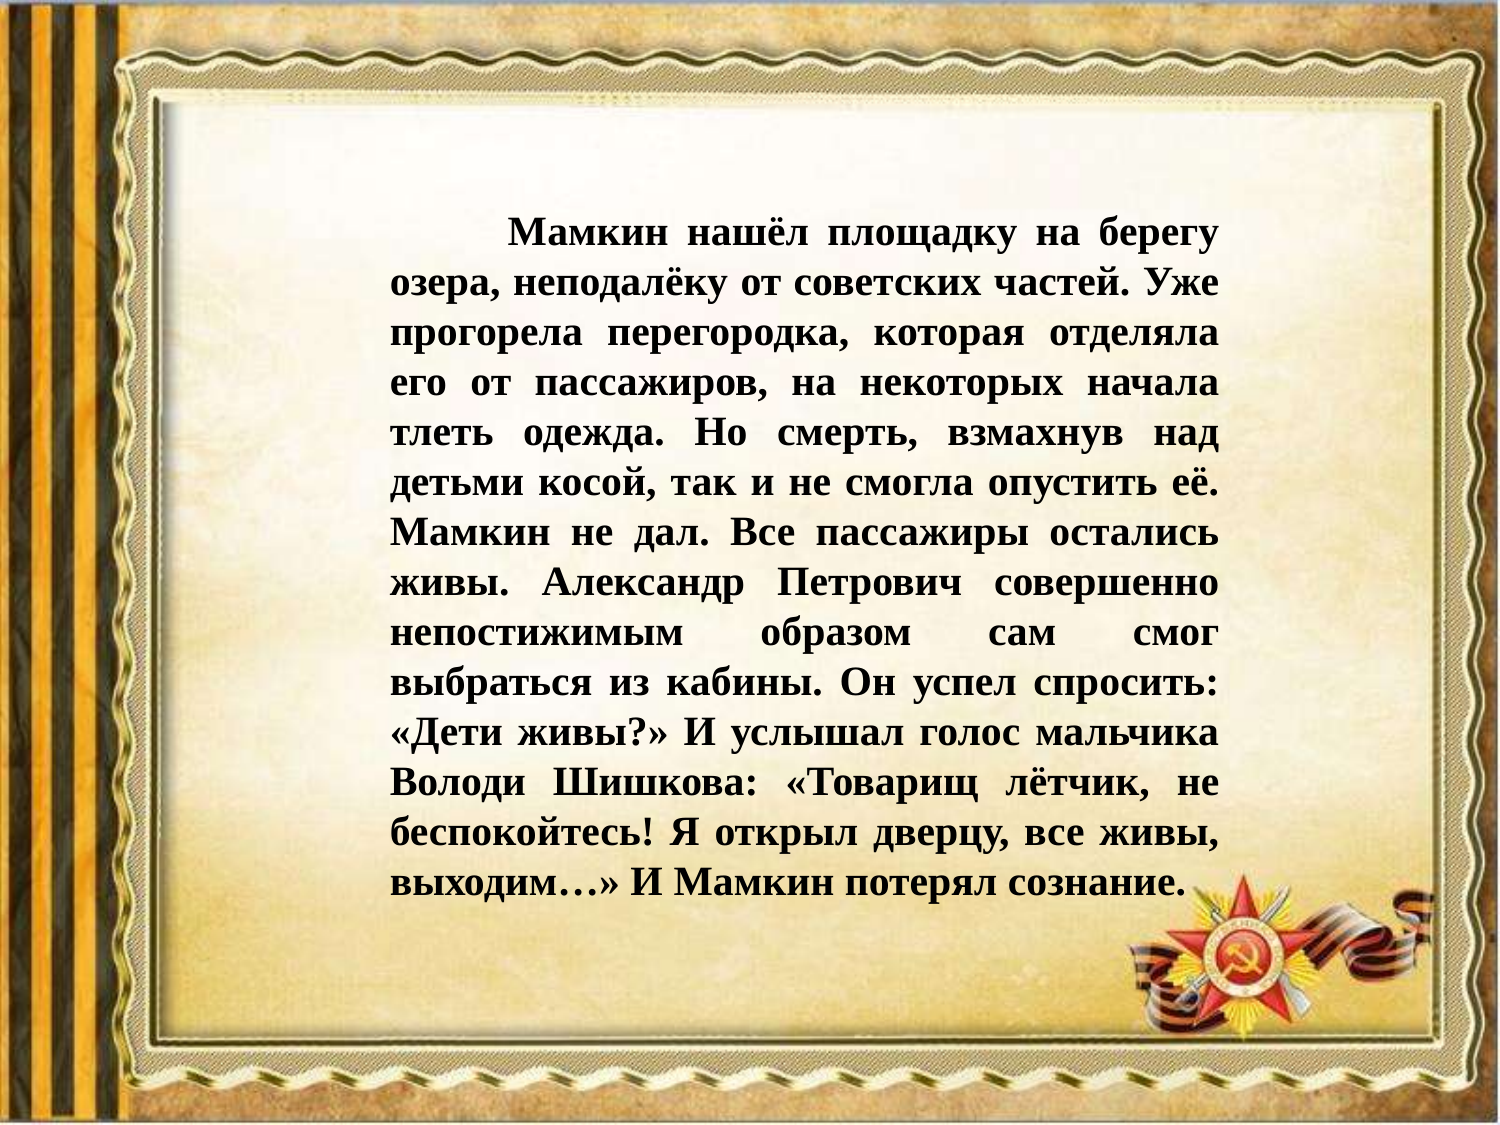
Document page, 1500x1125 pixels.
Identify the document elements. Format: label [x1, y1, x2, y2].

list [0, 0, 1500, 1125]
